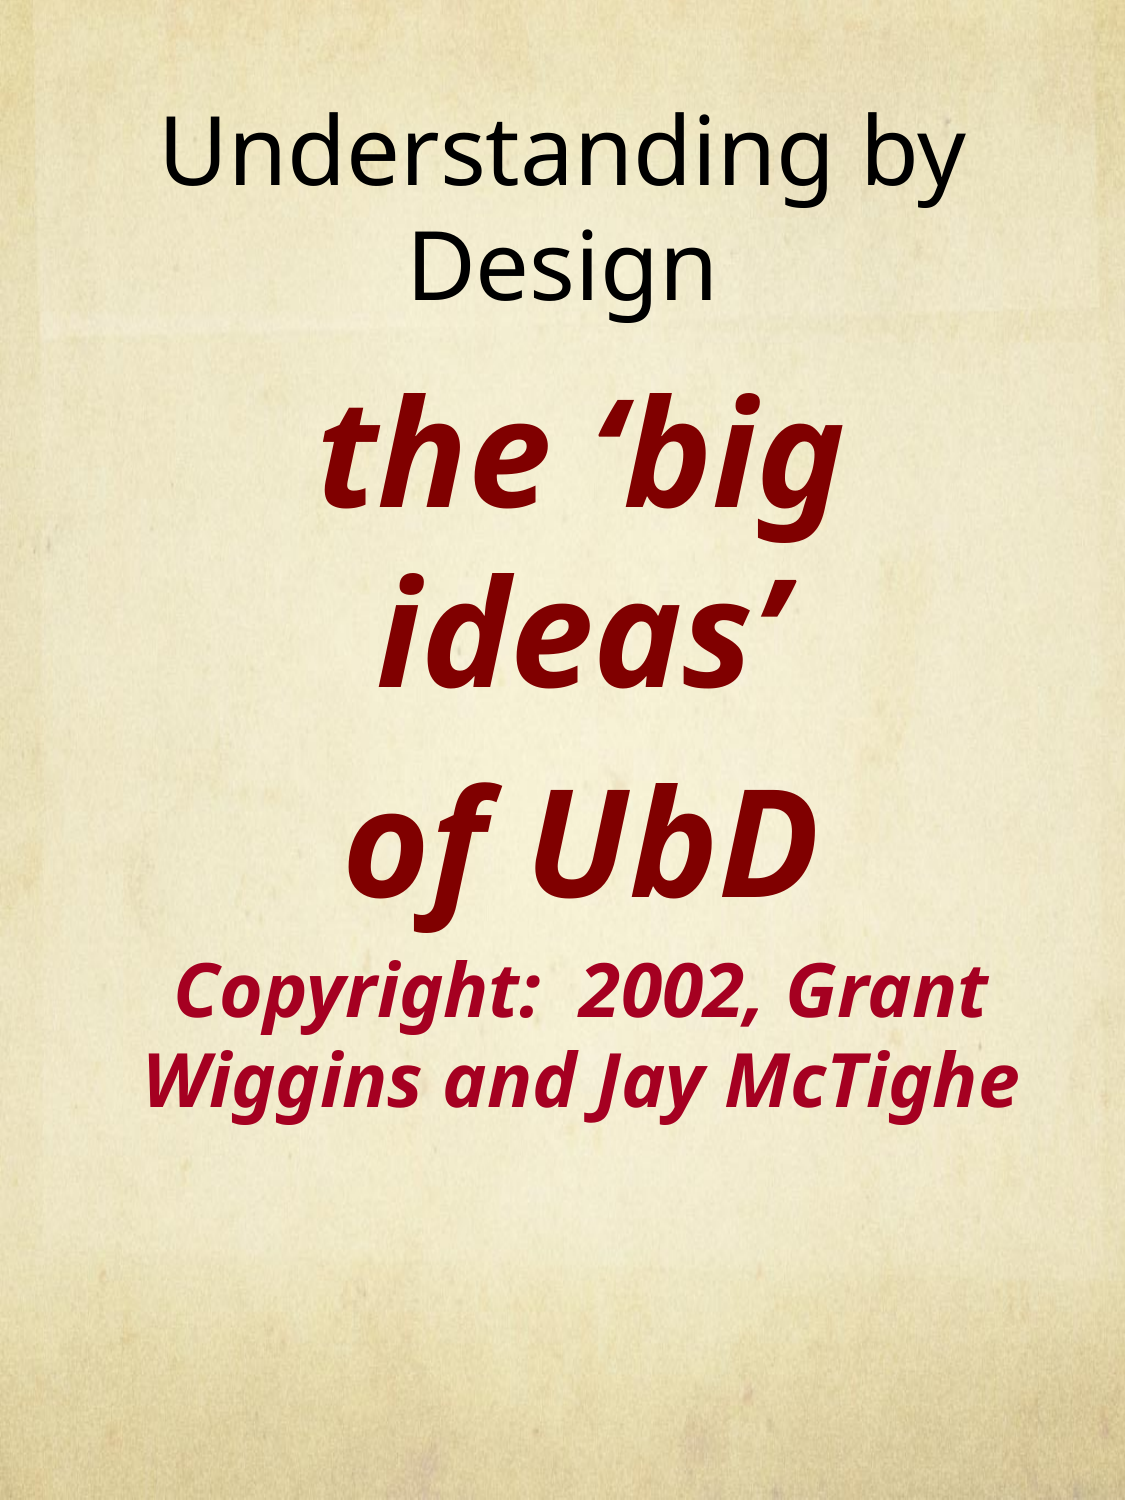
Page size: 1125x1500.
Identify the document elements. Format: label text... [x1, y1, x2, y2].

picture [0, 0, 1125, 1500]
title Understanding by Design [112, 110, 1013, 300]
text_box the ‘big ideas’ of UbD Copyright: 2002, Grant Wiggins and Jay McTighe [112, 349, 1050, 1400]
